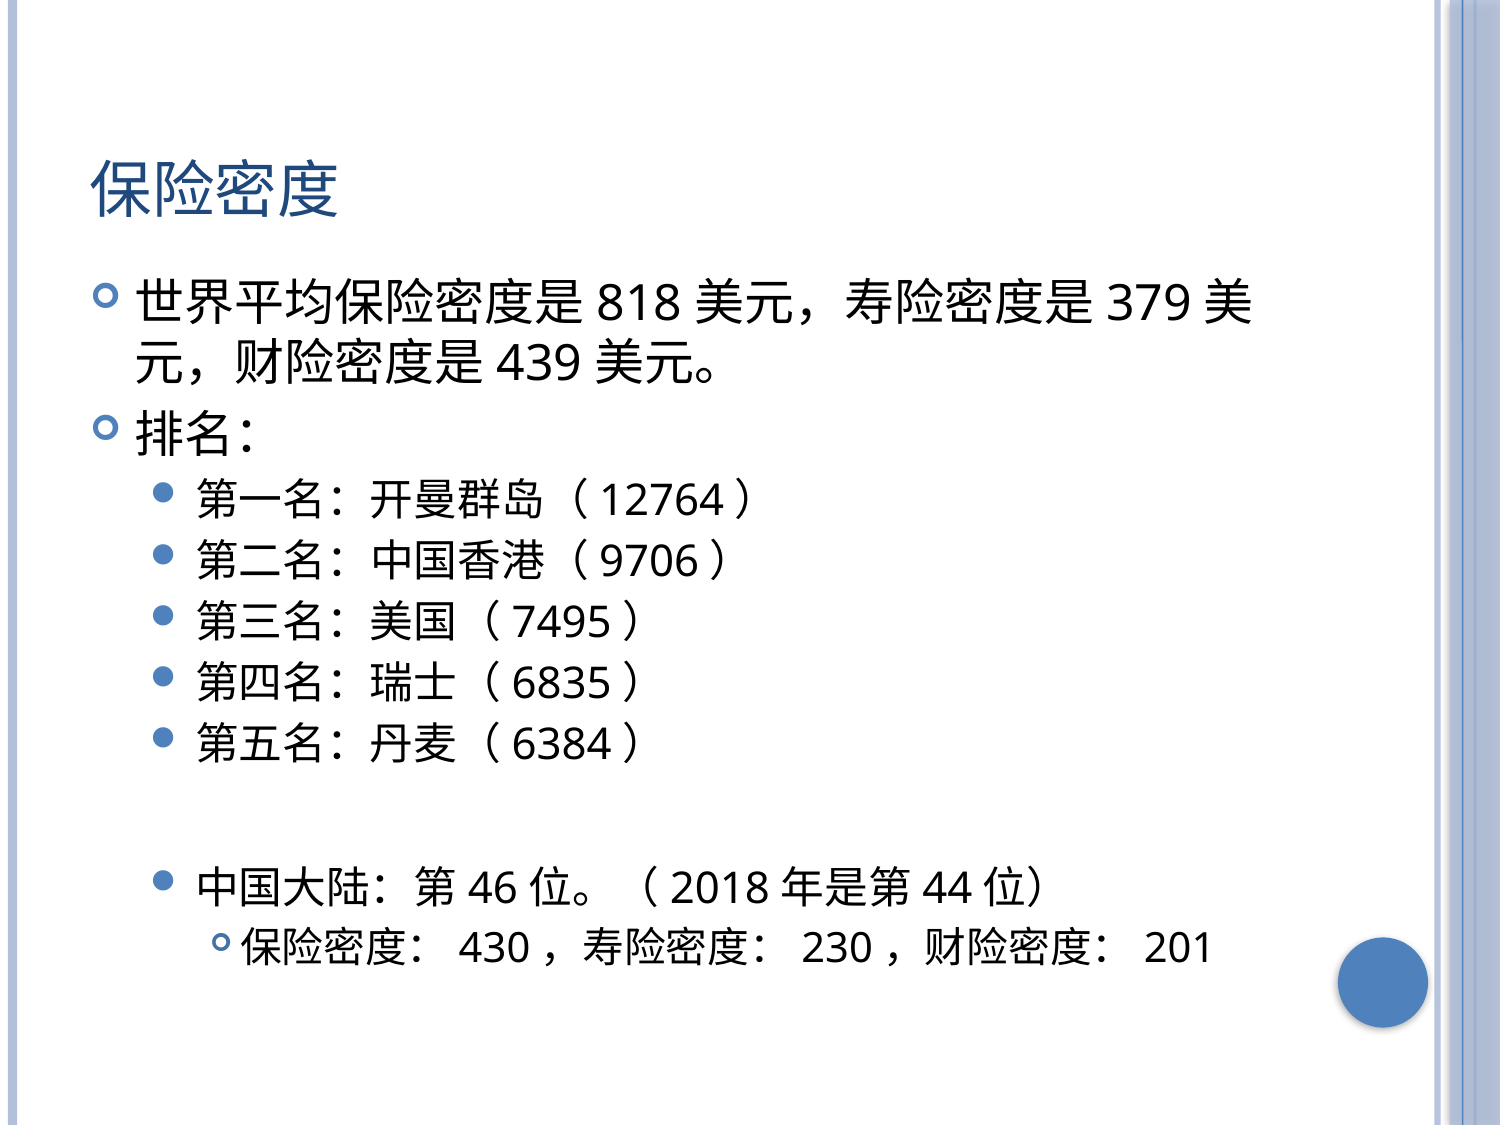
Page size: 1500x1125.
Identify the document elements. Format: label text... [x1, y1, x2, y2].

list 世界平均保险密度是818美元，寿险密度是379美元，财险密度是439美元。 排名： 第一名：开曼群岛（12764） 第二名：中国香港（9706） 第三名：美国（7495） 第四名：瑞士（6835） 第五名：丹麦（6384） 中国大陆：第46位。（2018年是第44位） 保险密度：430，寿险密度：230，财险密度：201 [74, 262, 1301, 1063]
title 保险密度 [75, 45, 1300, 233]
